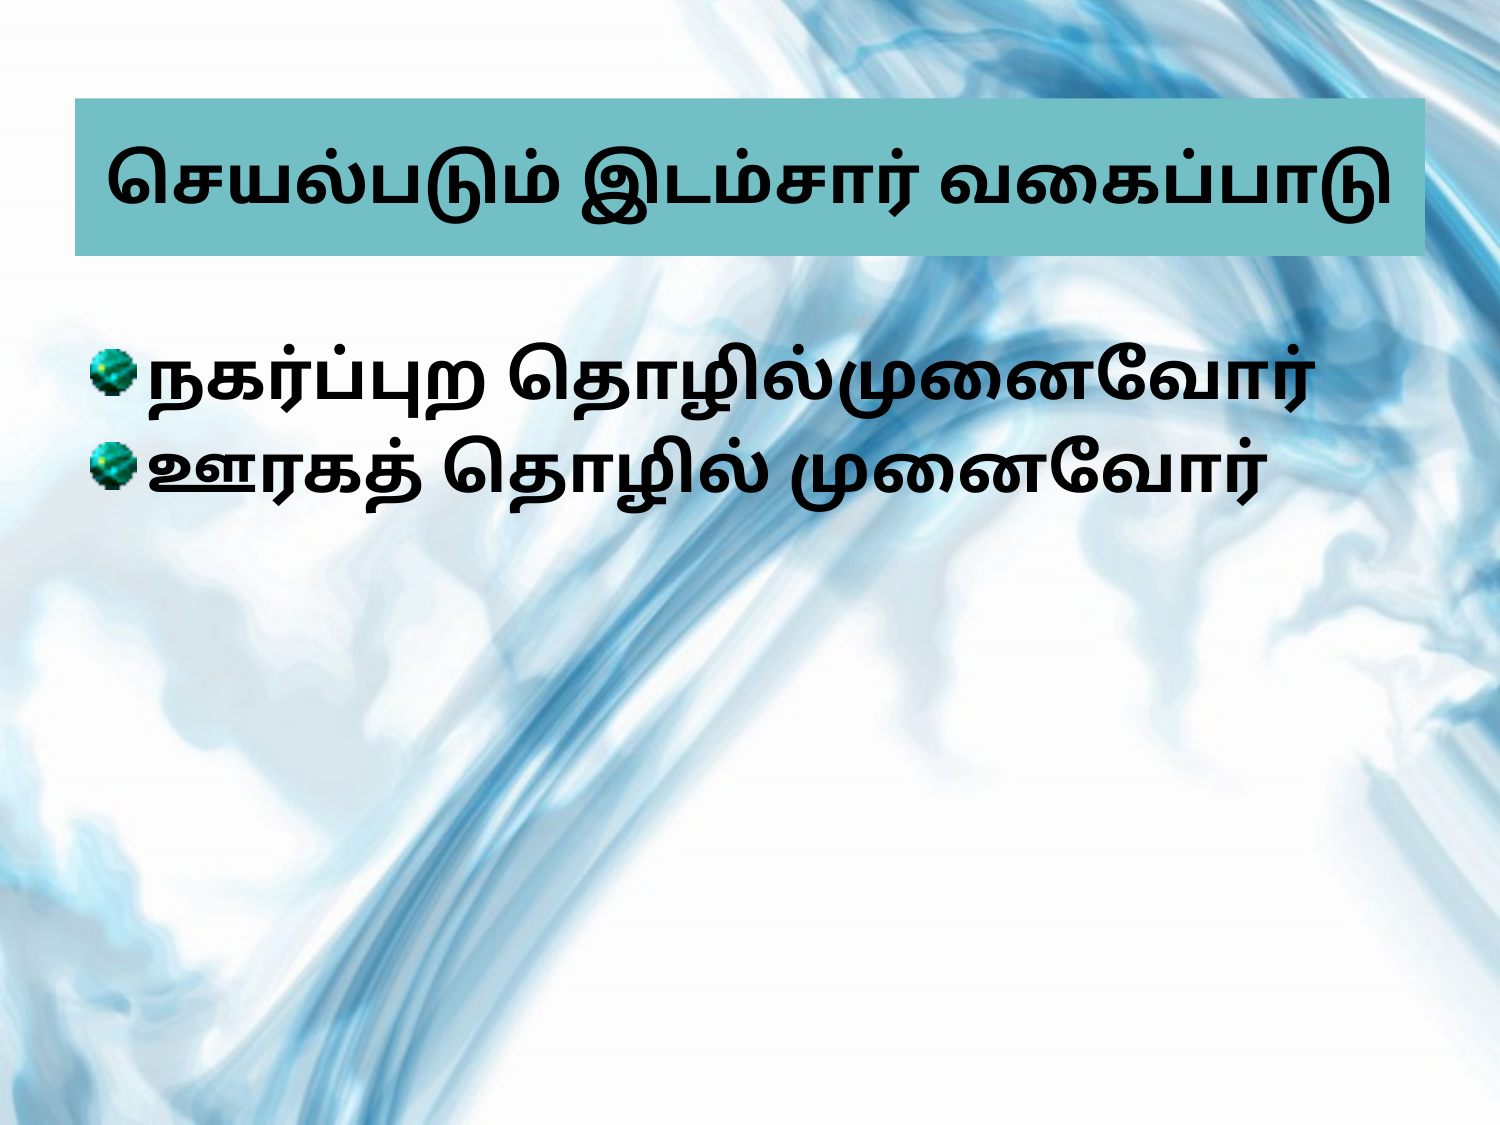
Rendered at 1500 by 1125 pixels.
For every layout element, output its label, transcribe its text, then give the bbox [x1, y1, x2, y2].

picture [0, 0, 1500, 1125]
title செயல்படும் இடம்சார் வகைப்பாடு [74, 98, 1426, 257]
list நகர்ப்புற தொழில்முனைவோர் ஊரகத் தொழில் முனைவோர் [74, 324, 1426, 1006]
